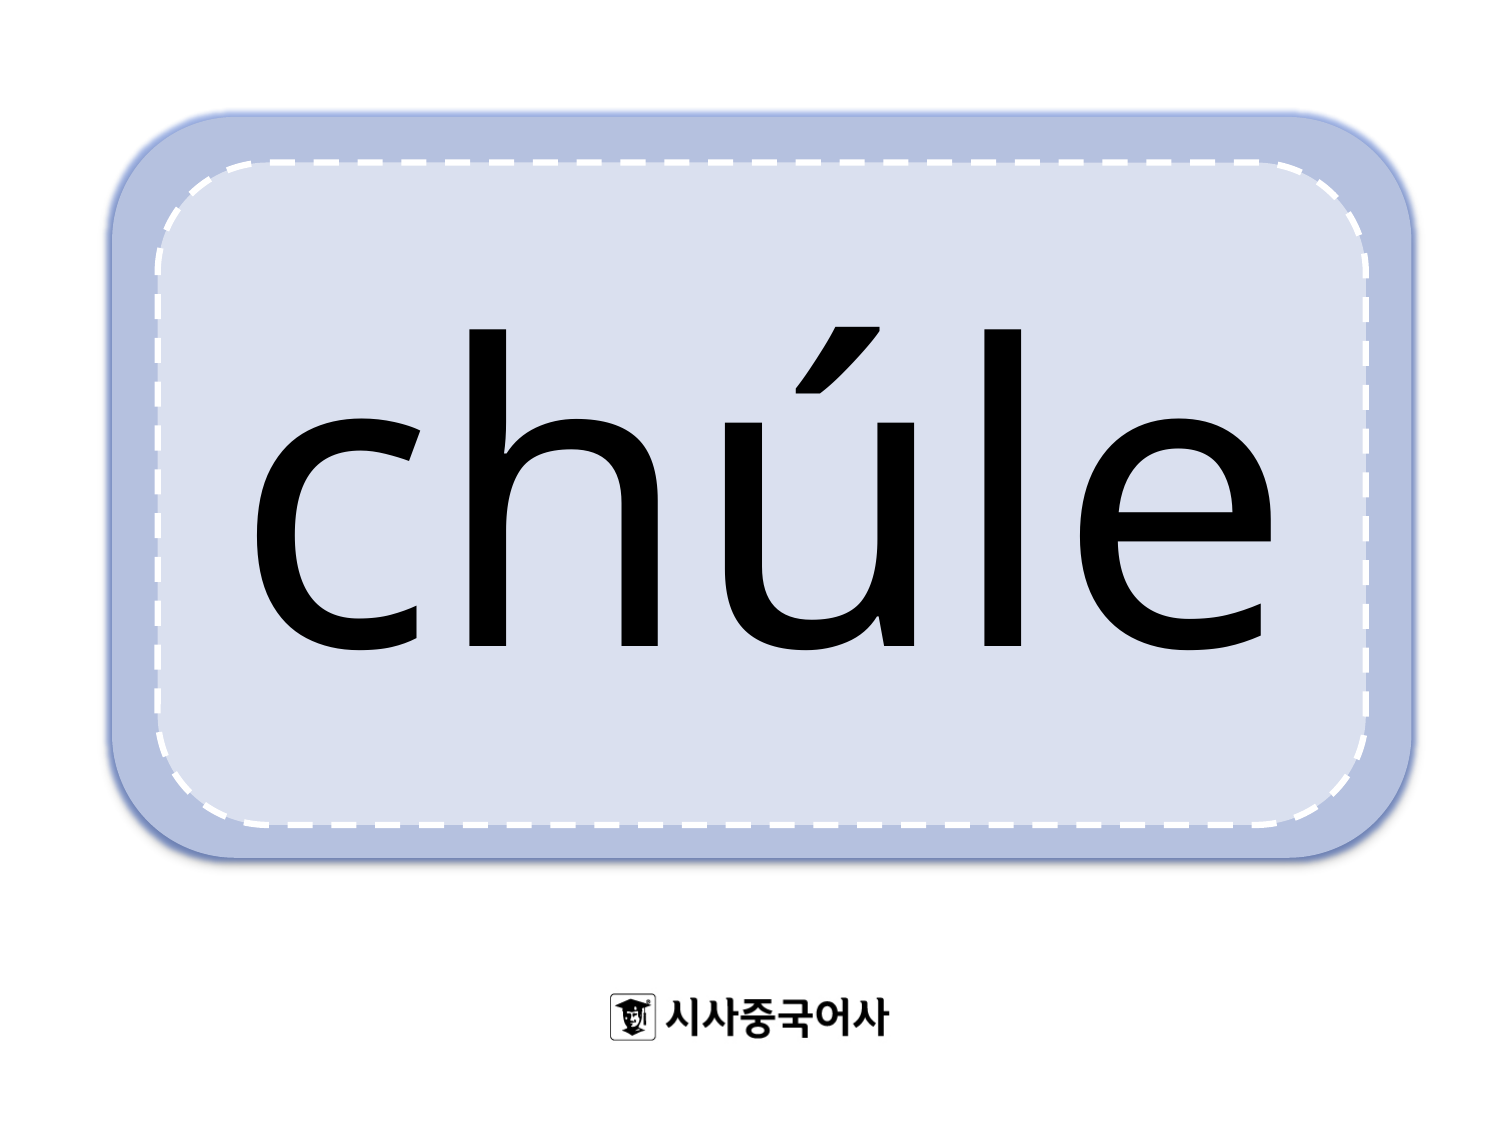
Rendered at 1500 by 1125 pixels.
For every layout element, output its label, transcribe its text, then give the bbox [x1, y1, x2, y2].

picture [602, 987, 898, 1047]
text_box chúle [159, 148, 1368, 811]
